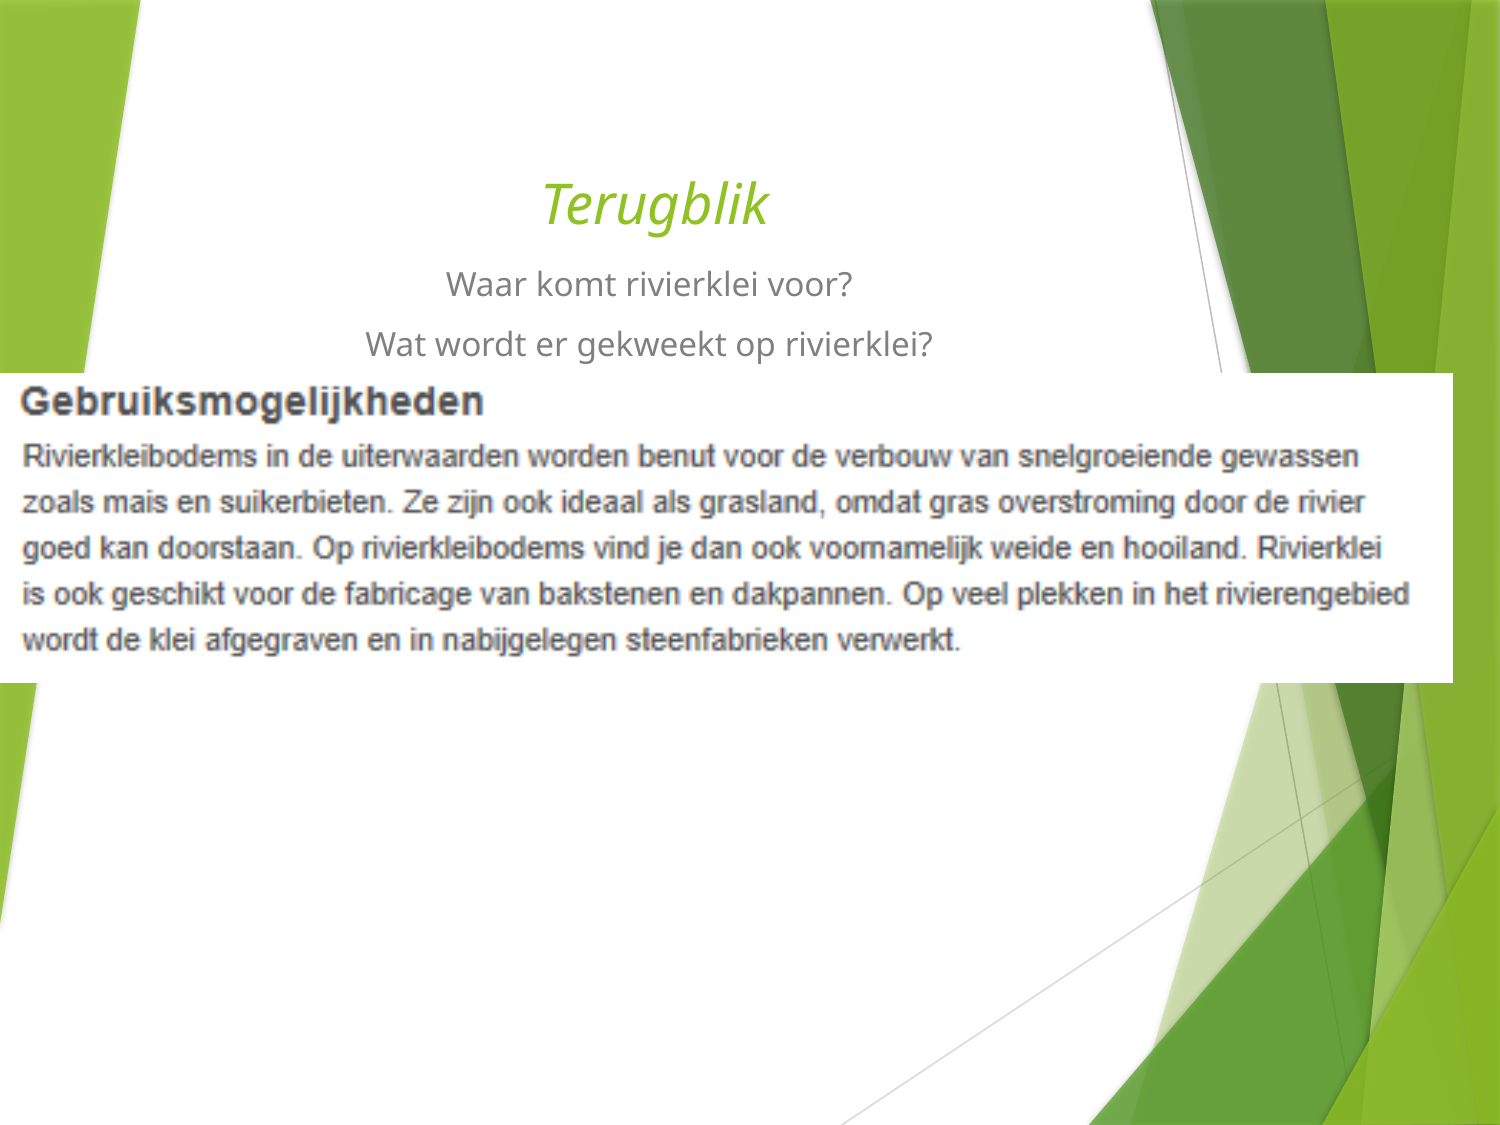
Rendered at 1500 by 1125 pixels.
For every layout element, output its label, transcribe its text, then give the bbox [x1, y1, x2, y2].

picture [0, 372, 1453, 684]
subtitle Waar komt rivierklei voor? Wat wordt er gekweekt op rivierklei? [64, 255, 1235, 372]
subtitle Waar komt rivierklei voor? Wat wordt er gekweekt op rivierklei? [64, 693, 1235, 882]
title Terugblik [112, 101, 1199, 244]
